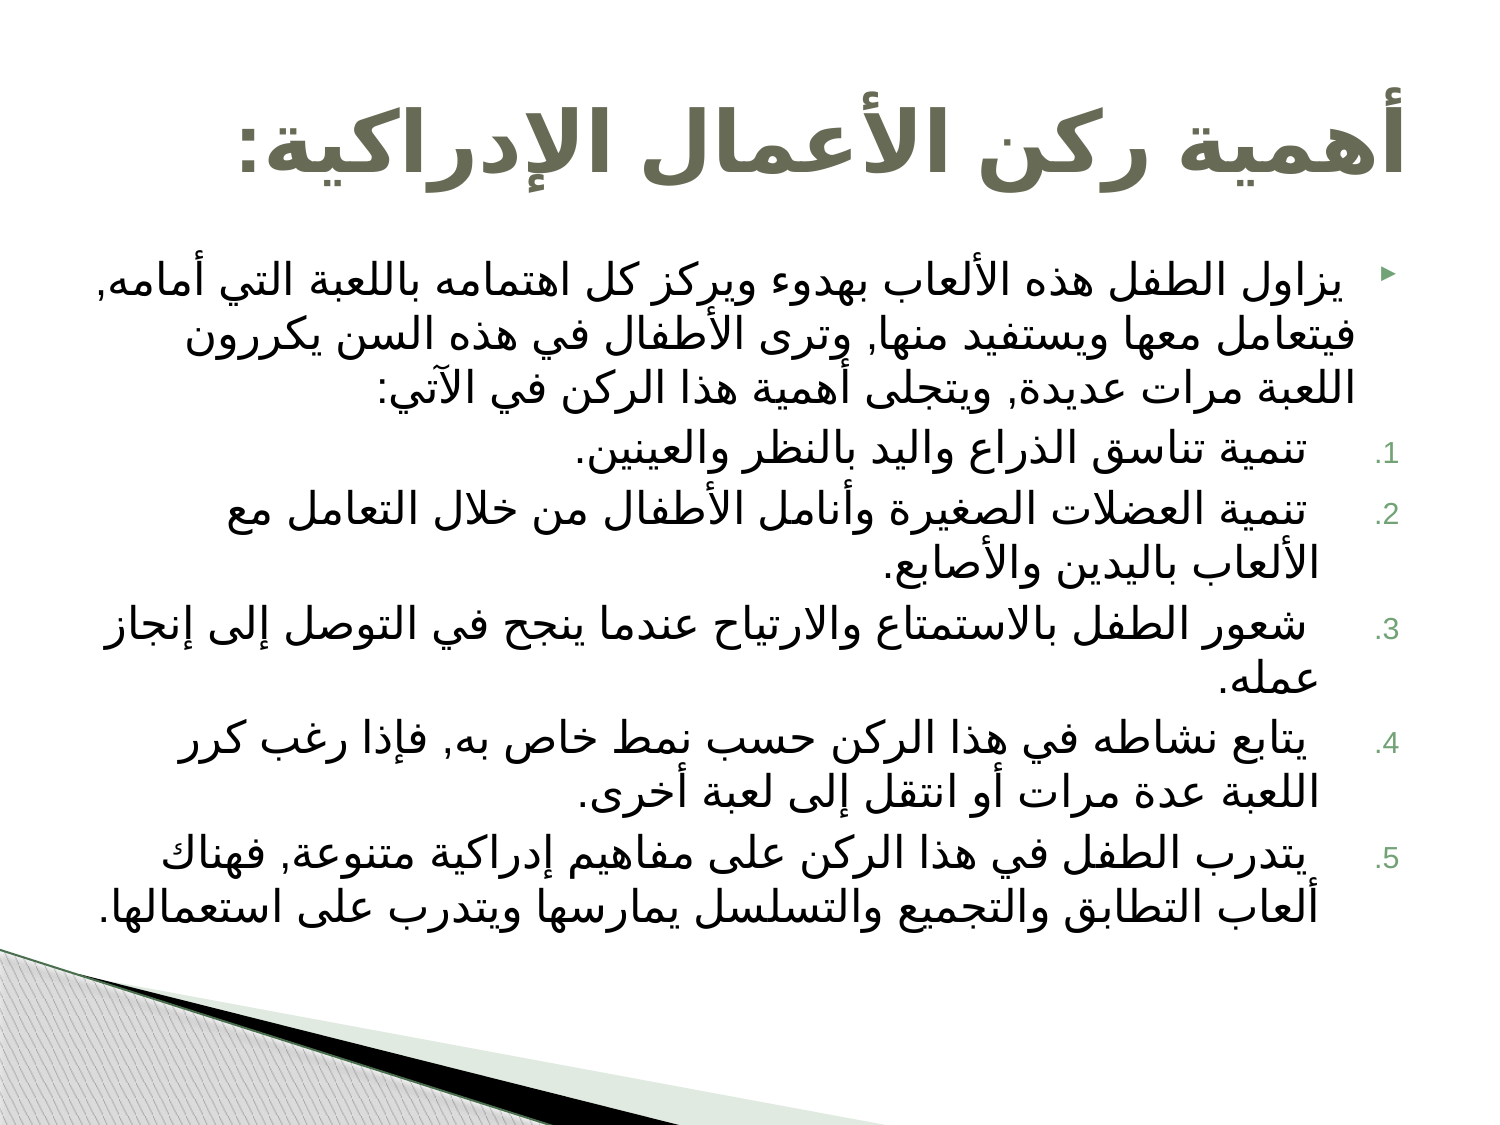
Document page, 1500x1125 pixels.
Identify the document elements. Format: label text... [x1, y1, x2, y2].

title أهمية ركن الأعمال الإدراكية: [75, 45, 1425, 233]
list يزاول الطفل هذه الألعاب بهدوء ويركز كل اهتمامه باللعبة التي أمامه, فيتعامل معها ويستفيد منها, وترى الأطفال في هذه السن يكررون اللعبة مرات عديدة, ويتجلى أهمية هذا الركن في الآتي: تنمية تناسق الذراع واليد بالنظر والعينين. تنمية العضلات الصغيرة وأنامل الأطفال من خلال التعامل مع الألعاب باليدين والأصابع. شعور الطفل بالاستمتاع والارتياح عندما ينجح في التوصل إلى إنجاز عمله. يتابع نشاطه في هذا الركن حسب نمط خاص به, فإذا رغب كرر اللعبة عدة مرات أو انتقل إلى لعبة أخرى. يتدرب الطفل في هذا الركن على مفاهيم إدراكية متنوعة, فهناك ألعاب التطابق والتجميع والتسلسل يمارسها ويتدرب على استعمالها. [74, 242, 1426, 986]
